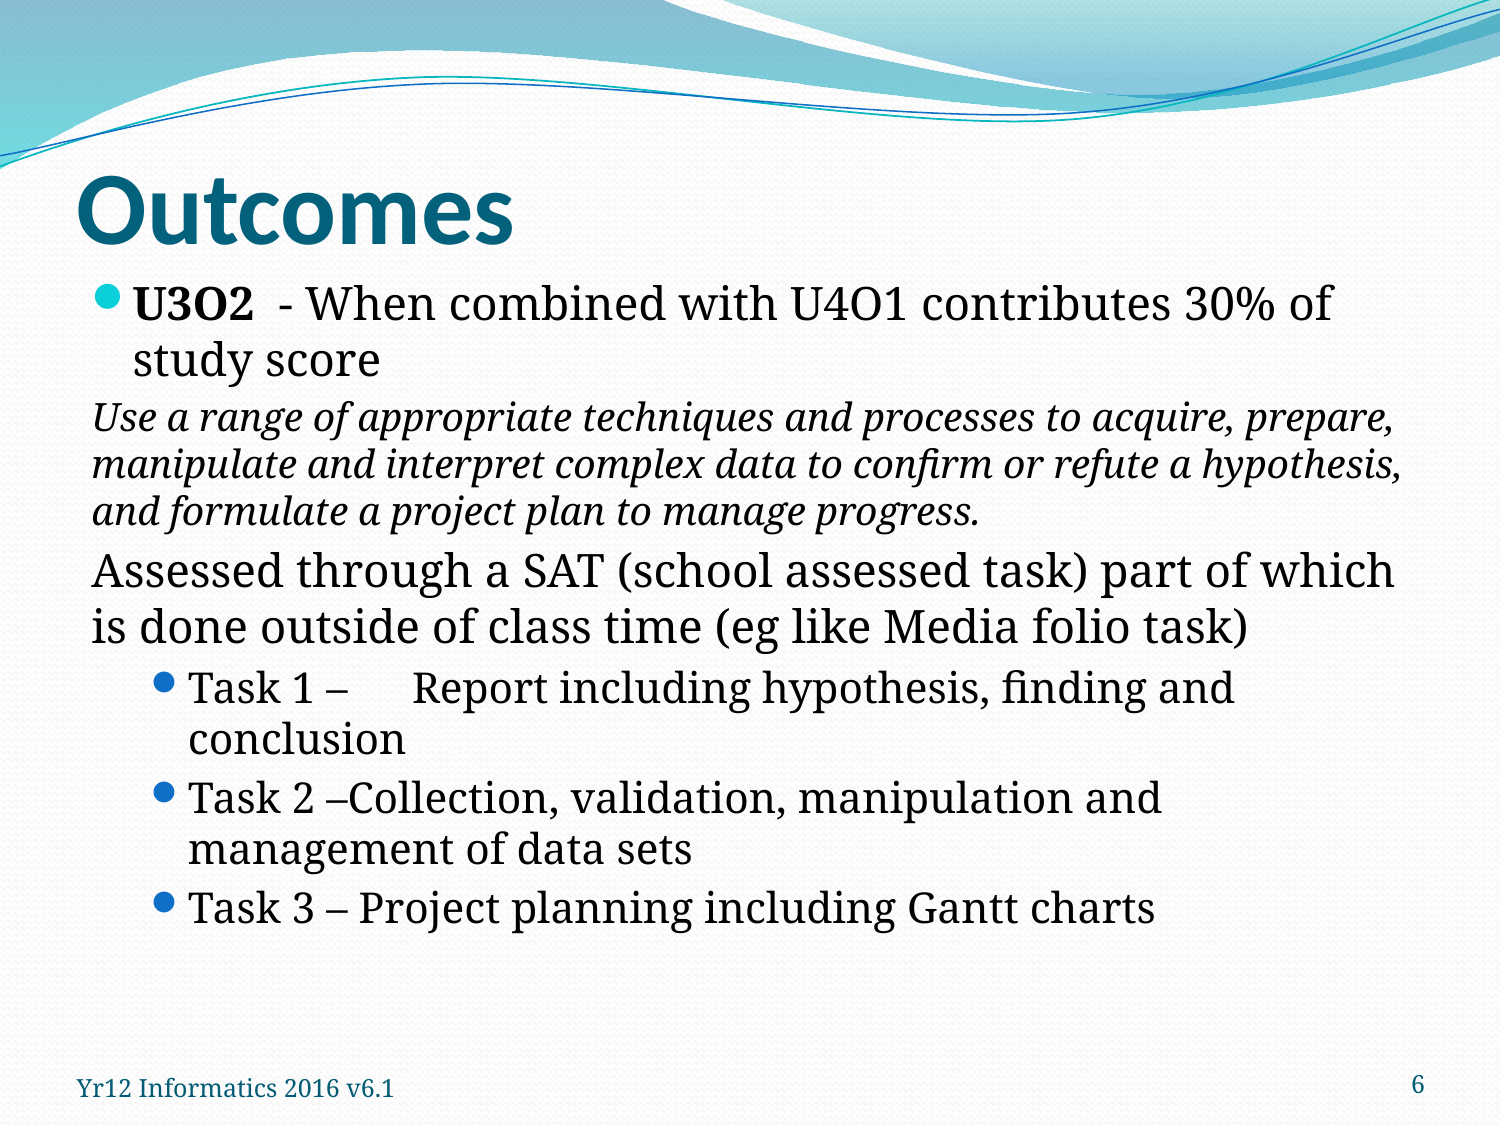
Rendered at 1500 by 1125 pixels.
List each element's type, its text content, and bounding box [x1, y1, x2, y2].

footer Yr12 Informatics 2016 v6.1 [76, 1046, 627, 1107]
title Outcomes [76, 78, 1427, 266]
slide_number 6 [1299, 1042, 1425, 1103]
list U3O2 - When combined with U4O1 contributes 30% of study score Use a range of appropriate techniques and processes to acquire, prepare, manipulate and interpret complex data to confirm or refute a hypothesis, and formulate a project plan to manage progress. Assessed through a SAT (school assessed task) part of which is done outside of class time (eg like Media folio task) Task 1 – Report including hypothesis, finding and conclusion Task 2 –Collection, validation, manipulation and management of data sets Task 3 – Project planning including Gantt charts [76, 267, 1449, 988]
